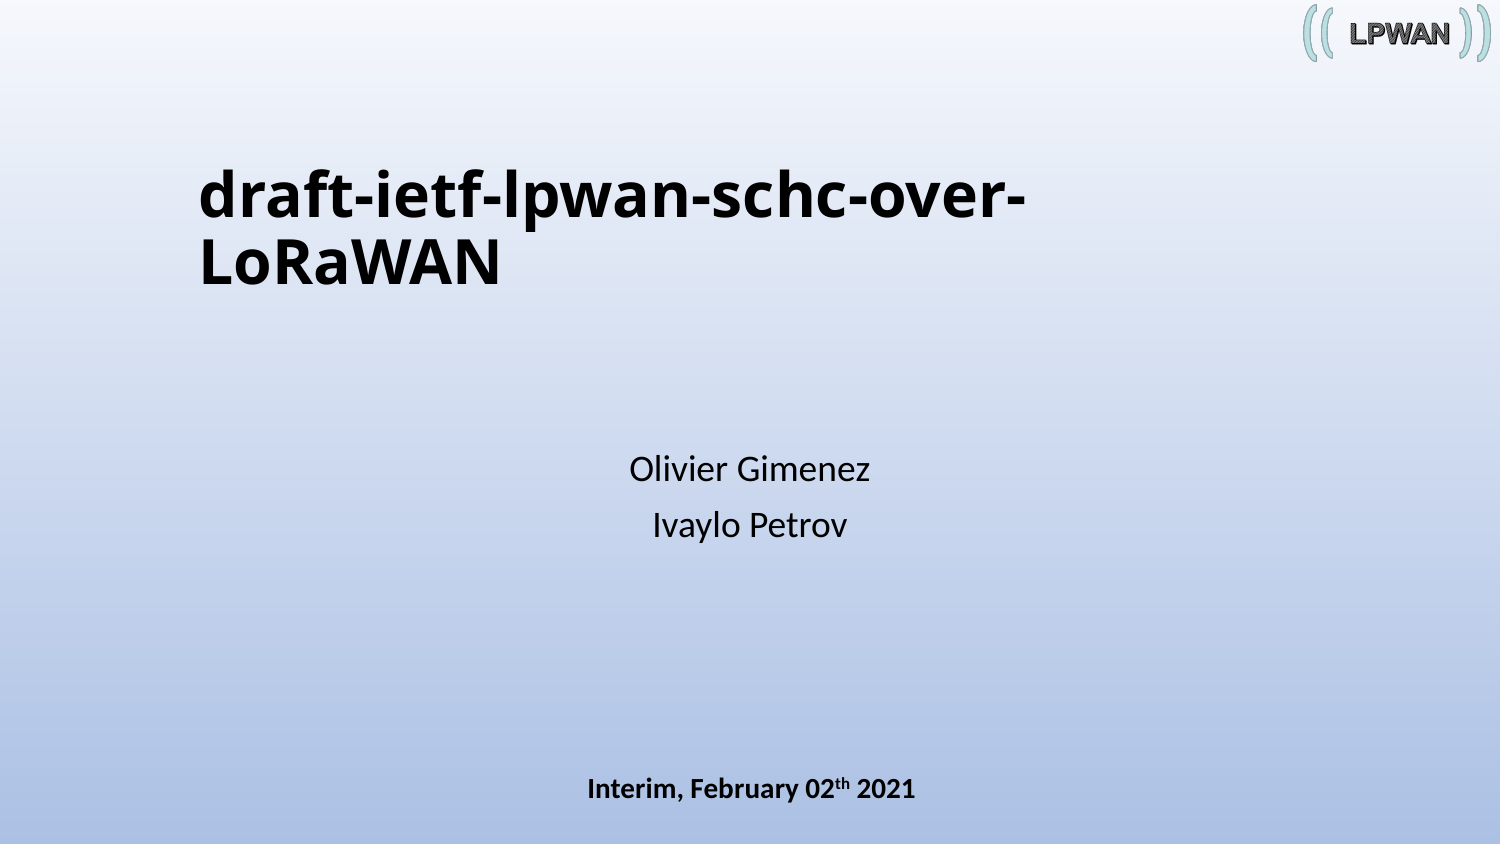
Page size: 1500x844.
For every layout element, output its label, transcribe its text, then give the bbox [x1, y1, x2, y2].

title draft-ietf-lpwan-schc-over-LoRaWAN [187, 138, 1313, 324]
text_box Interim, February 02th 2021 [545, 762, 958, 812]
subtitle Olivier Gimenez Ivaylo Petrov [187, 443, 1313, 647]
picture [1303, 4, 1491, 62]
